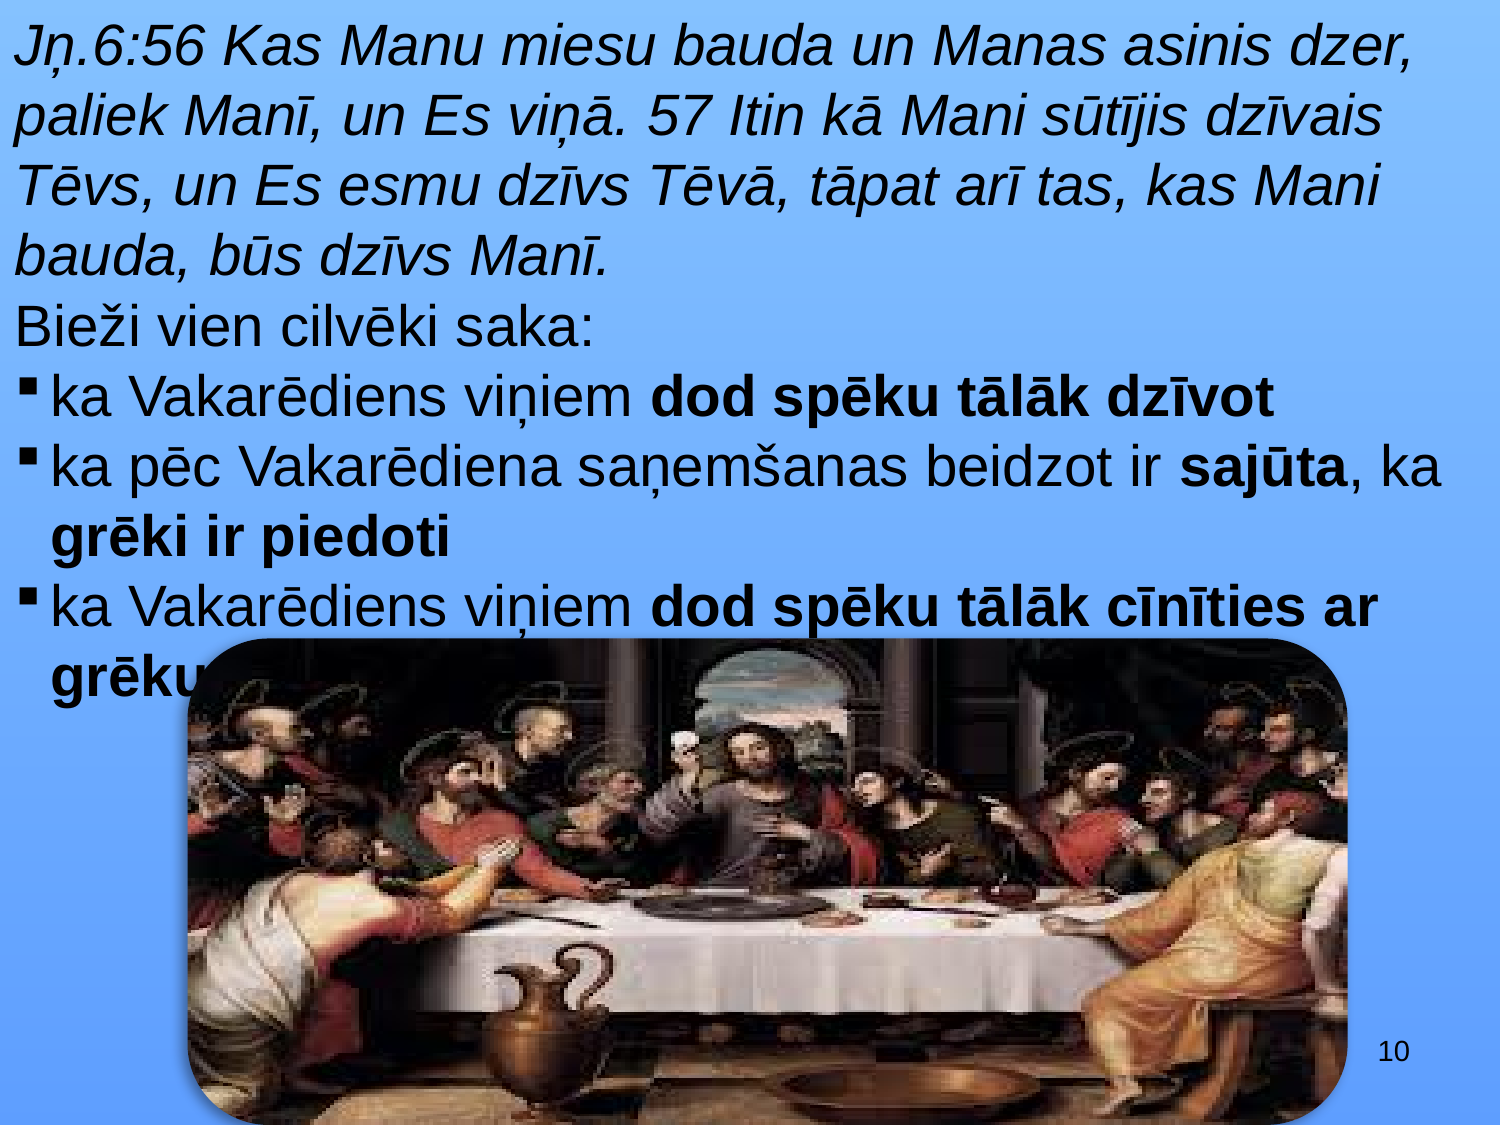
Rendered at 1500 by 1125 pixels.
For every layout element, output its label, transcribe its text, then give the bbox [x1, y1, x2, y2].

text_box Jņ.6:56 Kas Manu miesu bauda un Manas asinis dzer, paliek Manī, un Es viņā. 57 Itin kā Mani sūtījis dzīvais Tēvs, un Es esmu dzīvs Tēvā, tāpat arī tas, kas Mani bauda, būs dzīvs Manī. [0, 0, 1500, 295]
text_box Bieži vien cilvēki saka: ka Vakarēdiens viņiem dod spēku tālāk dzīvot ka pēc Vakarēdiena saņemšanas beidzot ir sajūta, ka grēki ir piedoti ka Vakarēdiens viņiem dod spēku tālāk cīnīties ar grēku [0, 295, 1500, 716]
text_box 10 [1352, 1024, 1425, 1103]
picture [187, 638, 1348, 1125]
